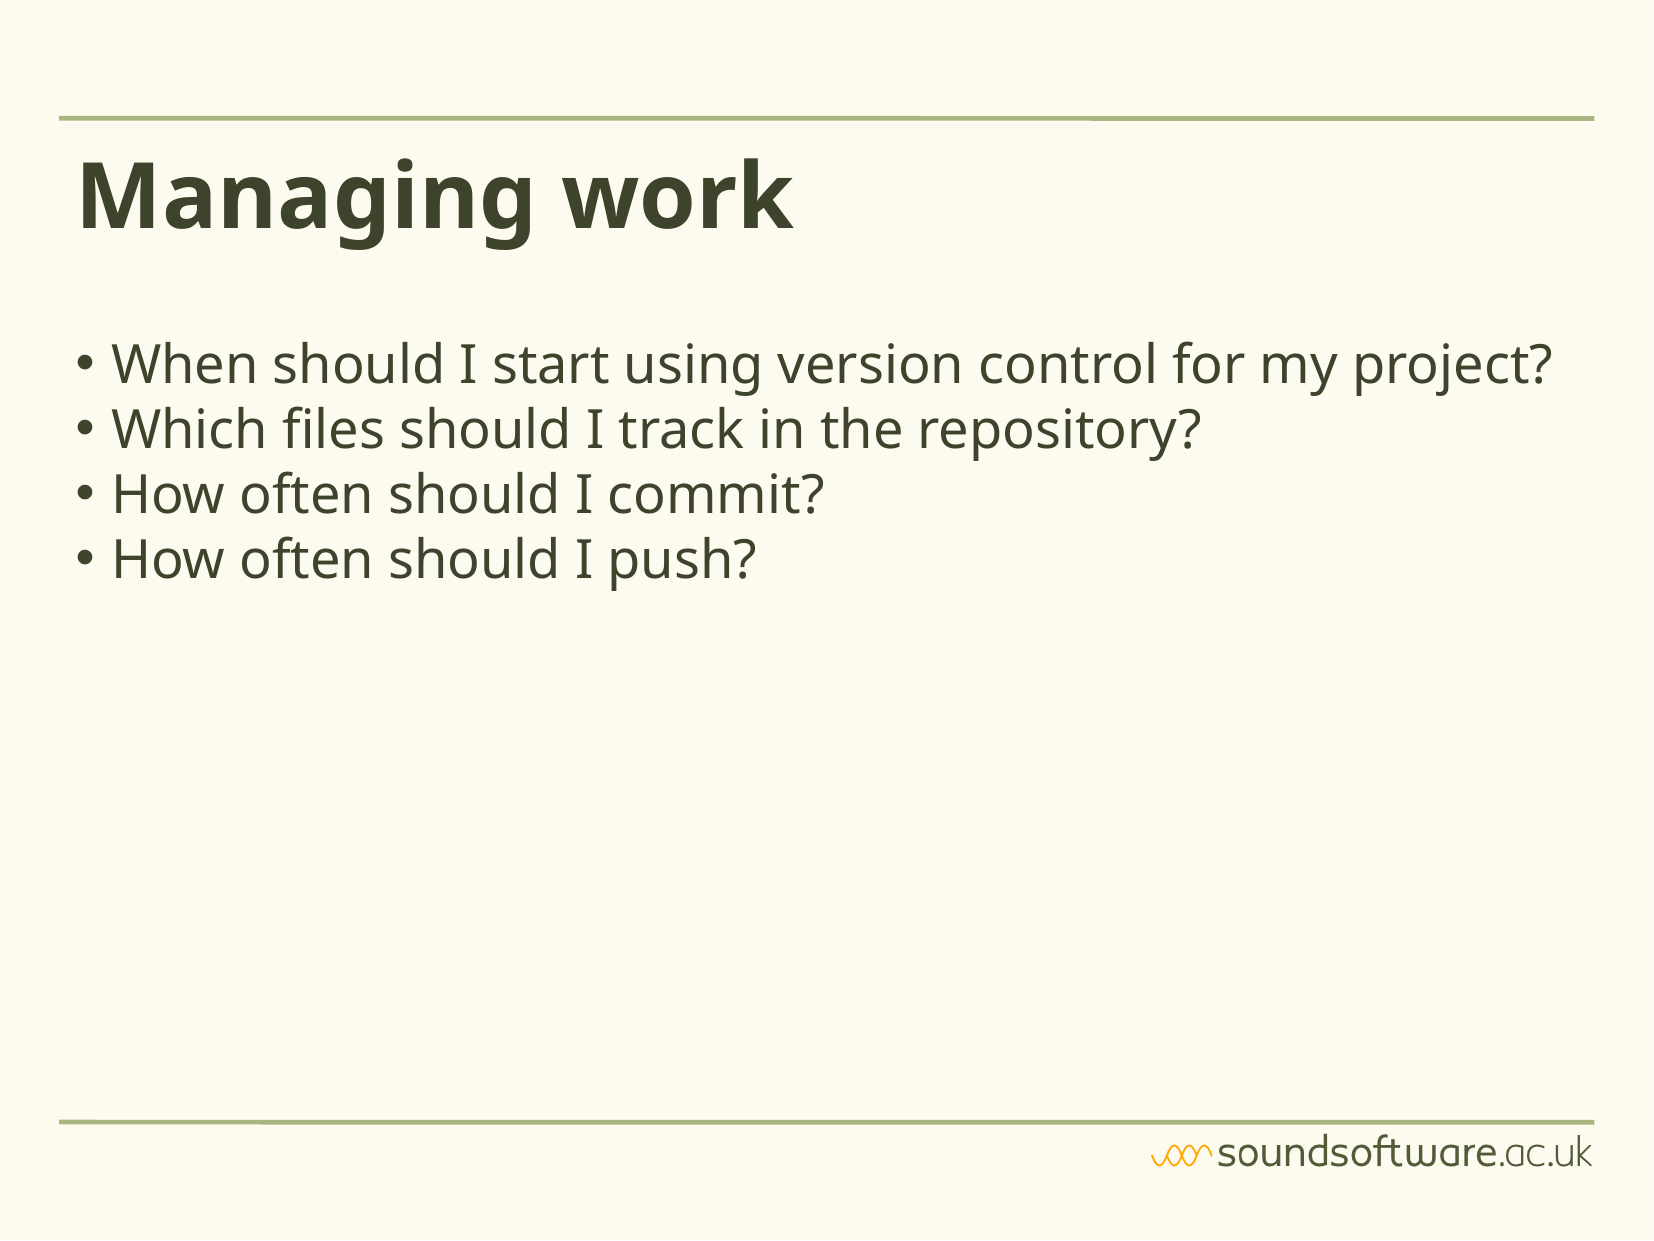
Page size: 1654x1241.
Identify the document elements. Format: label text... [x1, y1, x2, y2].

text_box Managing work [59, 118, 1593, 265]
picture [1151, 1139, 1592, 1167]
text_box When should I start using version control for my project? Which files should I track in the repository? How often should I commit? How often should I push? [59, 321, 1593, 1139]
